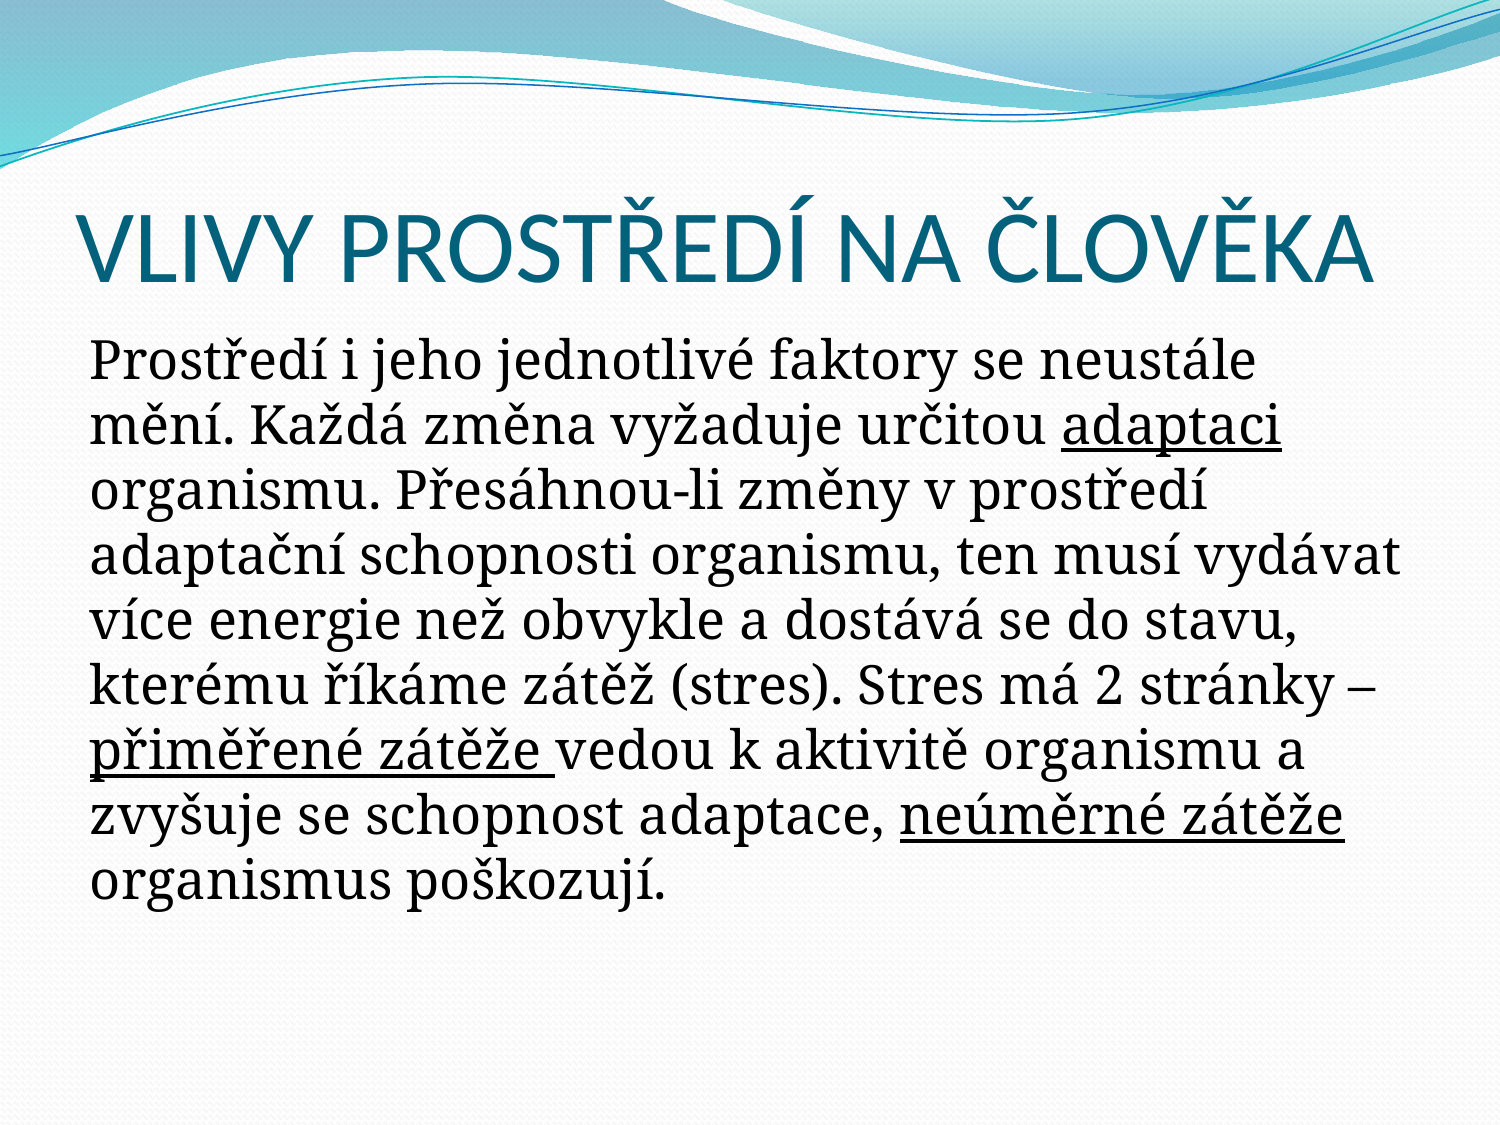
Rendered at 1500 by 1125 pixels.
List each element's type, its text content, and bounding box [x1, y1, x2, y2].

title VLIVY PROSTŘEDÍ NA ČLOVĚKA [75, 115, 1425, 303]
list Prostředí i jeho jednotlivé faktory se neustále mění. Každá změna vyžaduje určitou adaptaci organismu. Přesáhnou-li změny v prostředí adaptační schopnosti organismu, ten musí vydávat více energie než obvykle a dostává se do stavu, kterému říkáme zátěž (stres). Stres má 2 stránky – přiměřené zátěže vedou k aktivitě organismu a zvyšuje se schopnost adaptace, neúměrné zátěže organismus poškozují. [75, 317, 1425, 1038]
